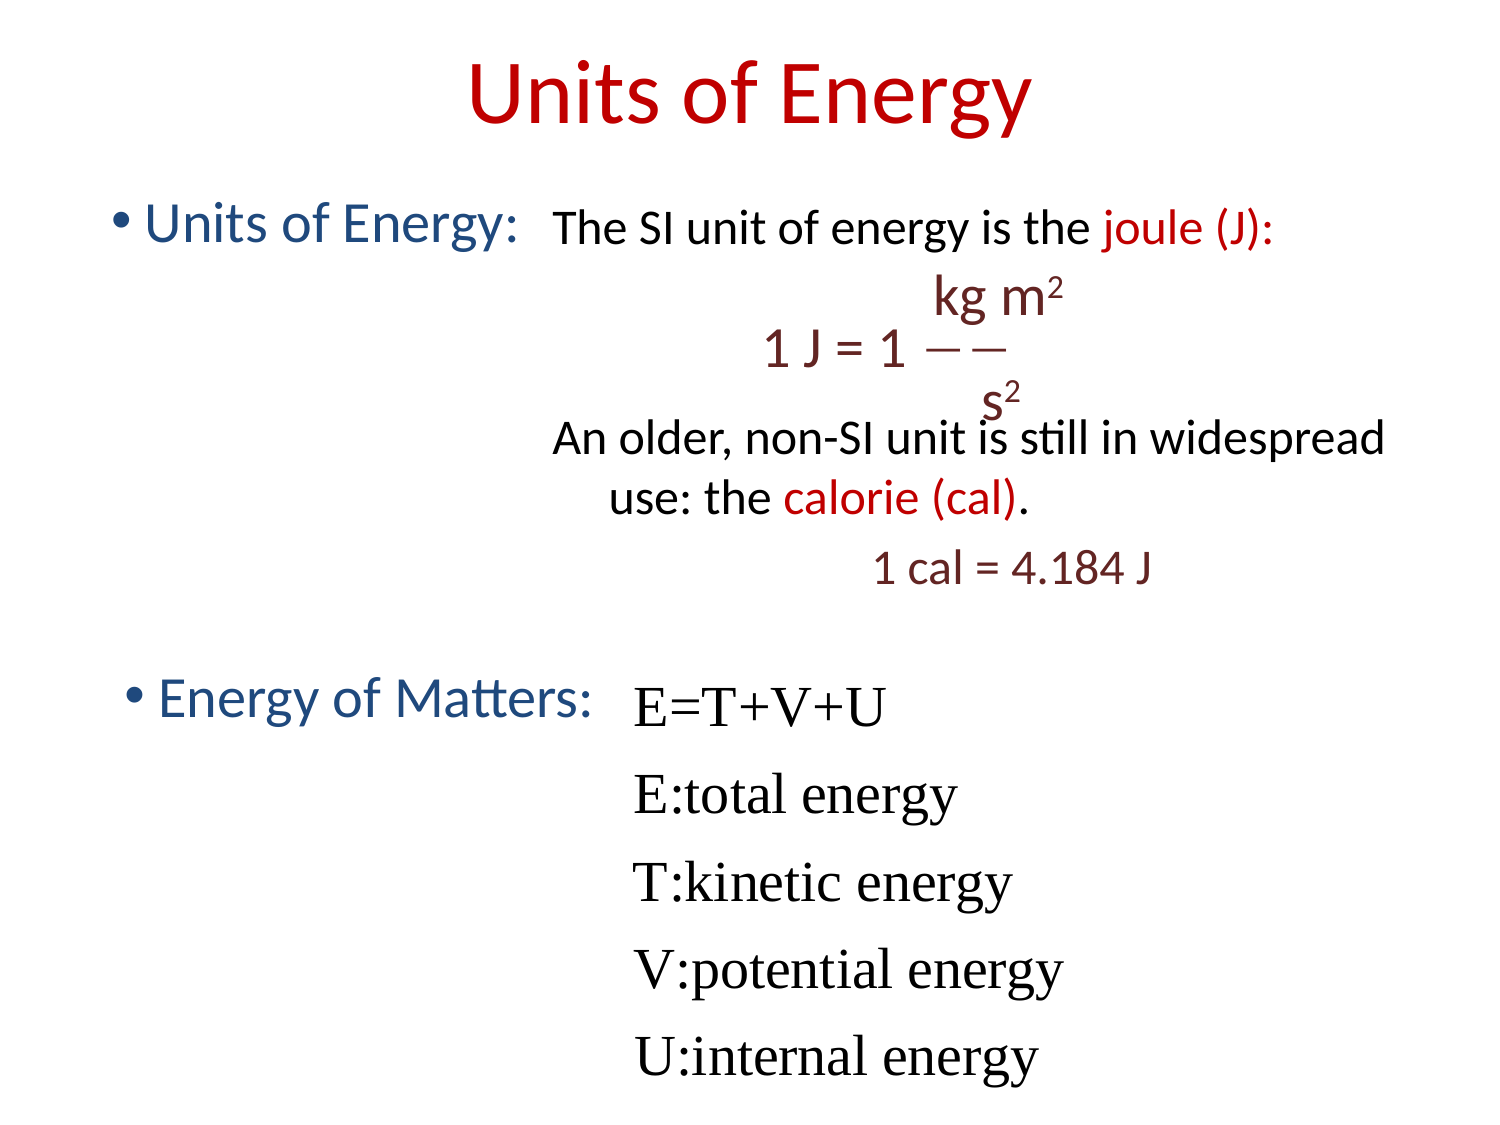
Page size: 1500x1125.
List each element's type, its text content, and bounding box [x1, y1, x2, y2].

text_box Energy of Matters: [109, 651, 609, 737]
text_box Units of Energy: [96, 176, 535, 262]
text_box The SI unit of energy is the joule (J): An older, non-SI unit is still in widespread use: the calorie (cal). 1 cal = 4.184 J [537, 187, 1450, 638]
text_box Units of Energy [112, 24, 1388, 163]
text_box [624, 673, 1076, 1101]
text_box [766, 249, 1063, 438]
